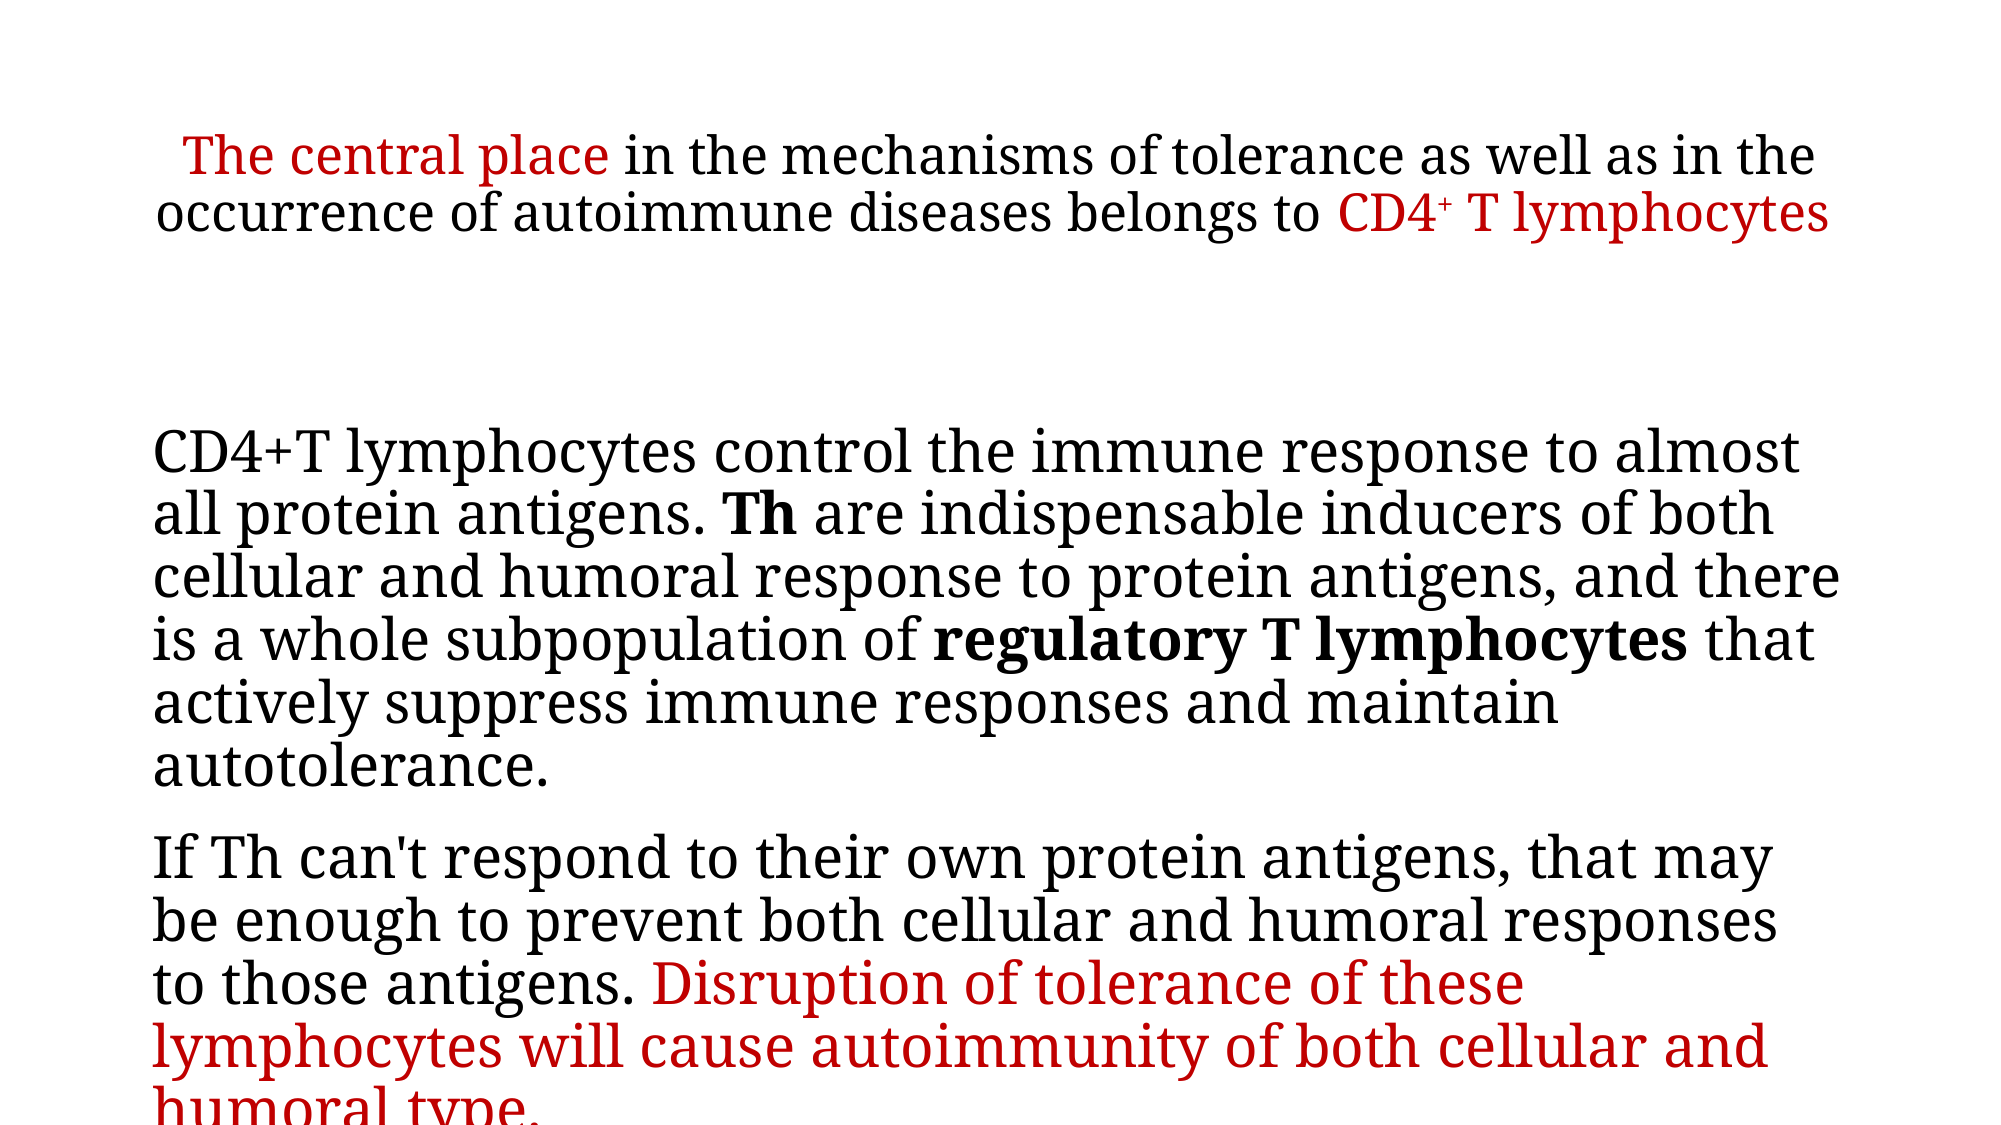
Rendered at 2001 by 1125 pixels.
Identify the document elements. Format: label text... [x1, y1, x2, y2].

list CD4+T lymphocytes control the immune response to almost all protein antigens. Th are indispensable inducers of both cellular and humoral response to protein antigens, and there is a whole subpopulation of regulatory T lymphocytes that actively suppress immune responses and maintain autotolerance. If Th can't respond to their own protein antigens, that may be enough to prevent both cellular and humoral responses to those antigens. Disruption of tolerance of these lymphocytes will cause autoimmunity of both cellular and humoral type. [137, 414, 1863, 1125]
title The central place in the mechanisms of tolerance as well as in the occurrence of autoimmune diseases belongs to CD4+ T lymphocytes [137, 111, 1863, 330]
